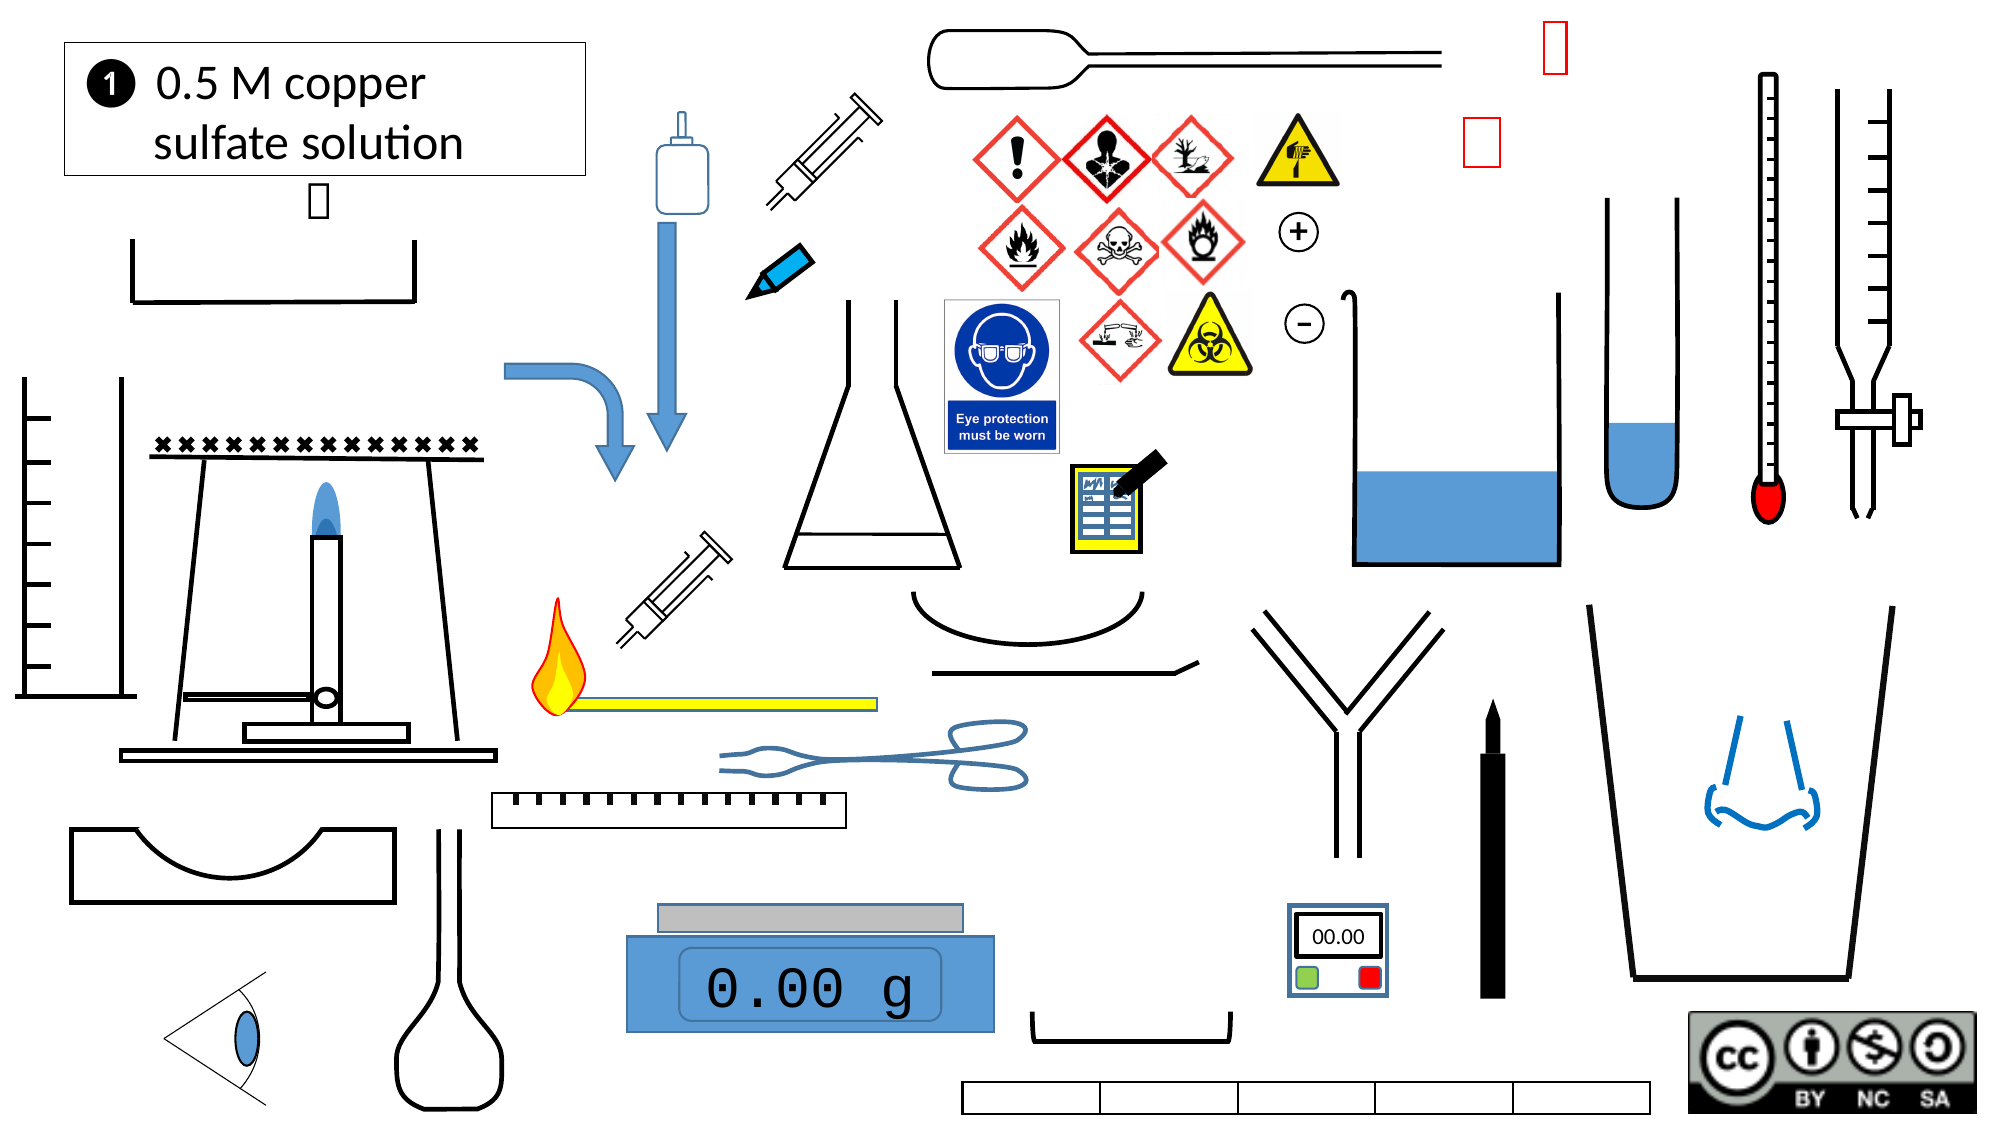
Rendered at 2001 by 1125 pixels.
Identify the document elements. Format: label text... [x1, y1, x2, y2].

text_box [532, 598, 878, 716]
picture [1077, 290, 1254, 385]
text_box [1543, 21, 1568, 75]
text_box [626, 904, 994, 1033]
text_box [656, 112, 709, 214]
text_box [1707, 715, 1818, 829]
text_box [719, 734, 1027, 784]
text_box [71, 697, 395, 903]
text_box [503, 362, 636, 483]
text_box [931, 662, 1199, 675]
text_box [1480, 698, 1506, 999]
picture [972, 113, 1247, 296]
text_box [1274, 198, 1322, 260]
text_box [1753, 74, 1784, 523]
picture [1687, 1011, 1977, 1114]
text_box [646, 221, 688, 453]
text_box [1252, 610, 1444, 858]
picture [1253, 111, 1343, 189]
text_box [1072, 466, 1169, 553]
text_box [784, 300, 960, 569]
text_box [927, 29, 1442, 90]
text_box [1837, 89, 1921, 519]
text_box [120, 432, 496, 762]
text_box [492, 792, 847, 829]
text_box [1031, 1011, 1232, 1043]
picture [939, 297, 1065, 456]
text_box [648, 525, 689, 668]
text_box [962, 1081, 1651, 1114]
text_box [1289, 905, 1388, 996]
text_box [1280, 290, 1328, 351]
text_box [132, 239, 415, 303]
text_box [912, 591, 1143, 646]
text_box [1589, 604, 1893, 979]
text_box ❶ 0.5 M copper sulfate solution  [64, 42, 586, 176]
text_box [767, 239, 789, 311]
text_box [1342, 291, 1560, 565]
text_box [1605, 197, 1679, 509]
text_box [120, 969, 266, 1116]
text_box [15, 377, 137, 697]
text_box [395, 829, 503, 1111]
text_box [798, 86, 839, 229]
text_box [1463, 117, 1501, 168]
